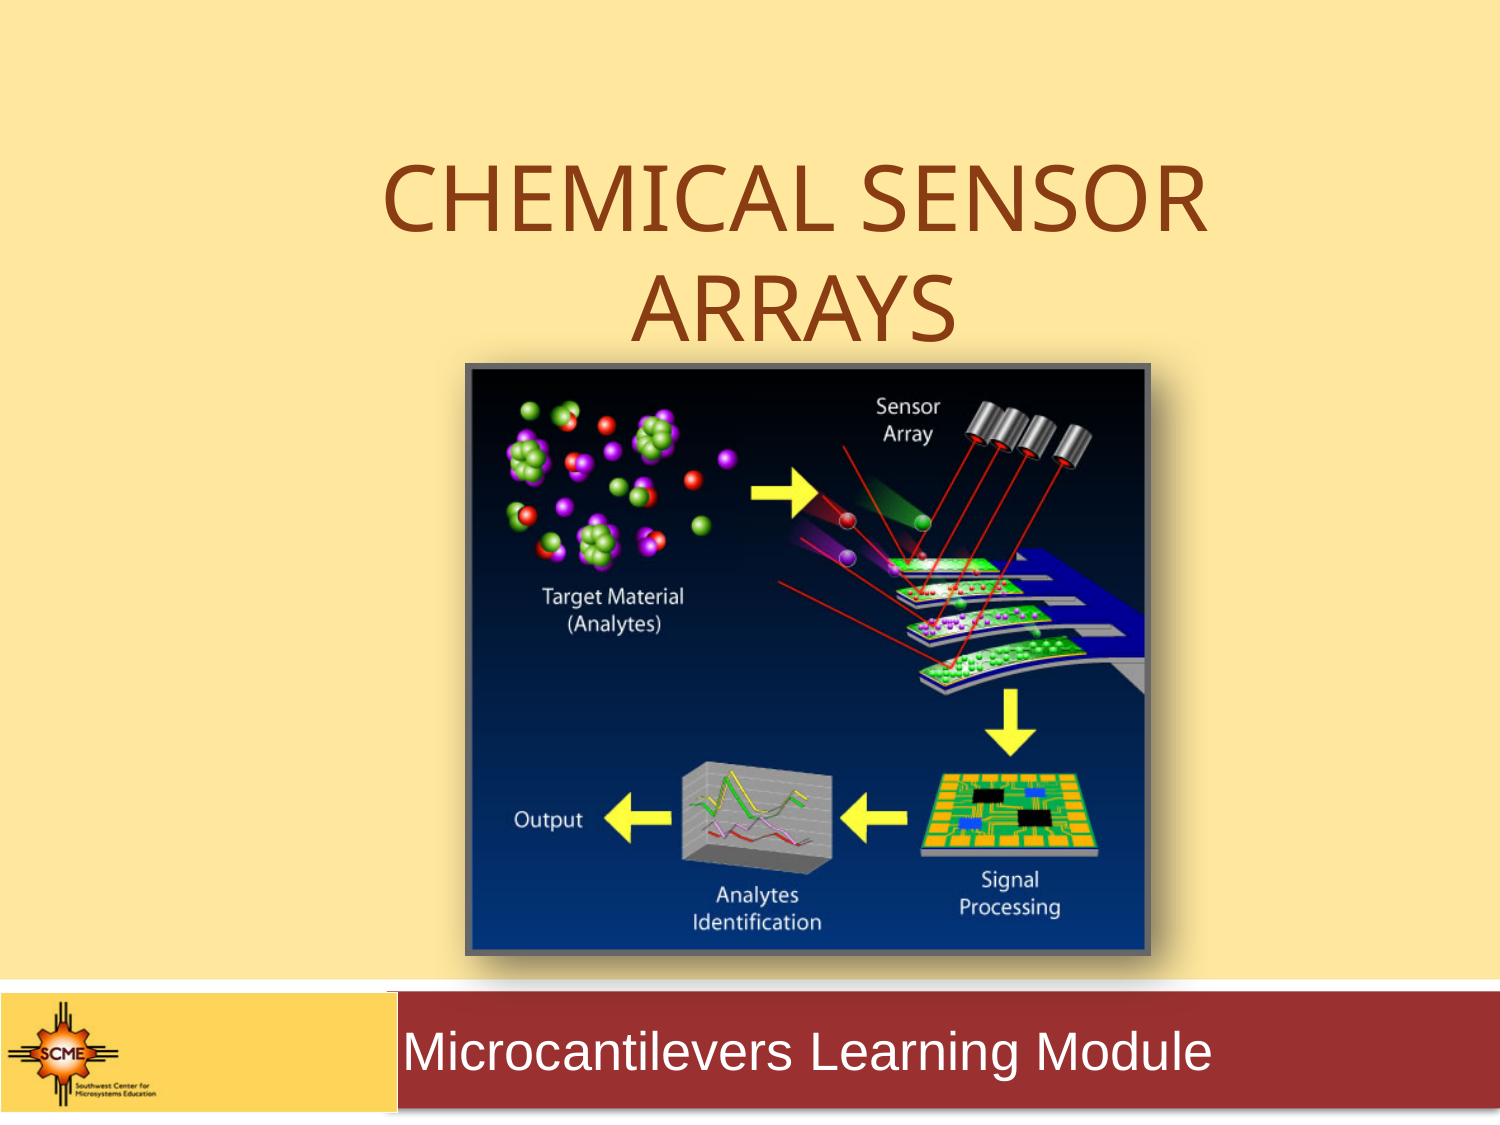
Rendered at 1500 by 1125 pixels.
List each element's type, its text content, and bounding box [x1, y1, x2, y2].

title Chemical sensor arrays [264, 67, 1327, 368]
picture [464, 363, 1152, 956]
subtitle Microcantilevers Learning Module [387, 992, 1488, 1105]
picture [0, 992, 398, 1113]
